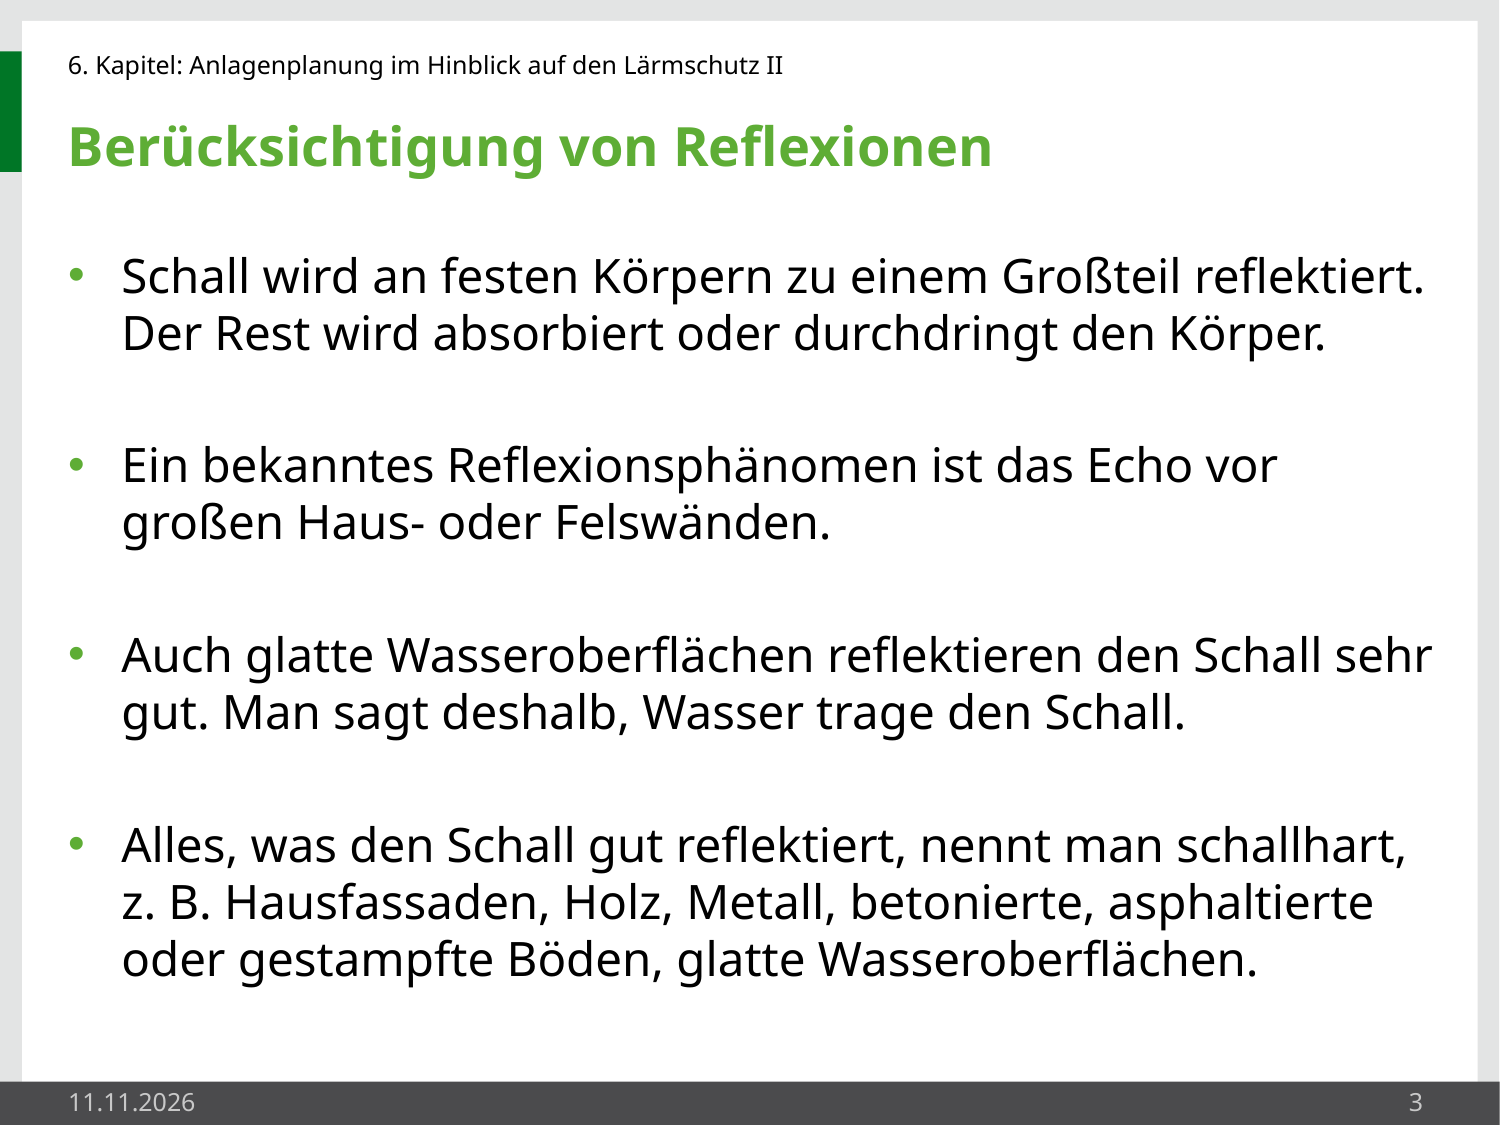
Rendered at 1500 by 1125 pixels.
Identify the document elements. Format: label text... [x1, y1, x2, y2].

title Berücksichtigung von Reflexionen [67, 77, 1427, 178]
list Schall wird an festen Körpern zu einem Großteil reflektiert. Der Rest wird absorbiert oder durchdringt den Körper. Ein bekanntes Reflexionsphänomen ist das Echo vor großen Haus- oder Felswänden. Auch glatte Wasseroberflächen reflektieren den Schall sehr gut. Man sagt deshalb, Wasser trage den Schall. Alles, was den Schall gut reflektiert, nennt man schallhart, z. B. Hausfassaden, Holz, Metall, betonierte, asphaltierte oder gestampfte Böden, glatte Wasseroberflächen. [68, 245, 1436, 1047]
slide_number 3 [1331, 1082, 1423, 1125]
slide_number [68, 1082, 231, 1125]
